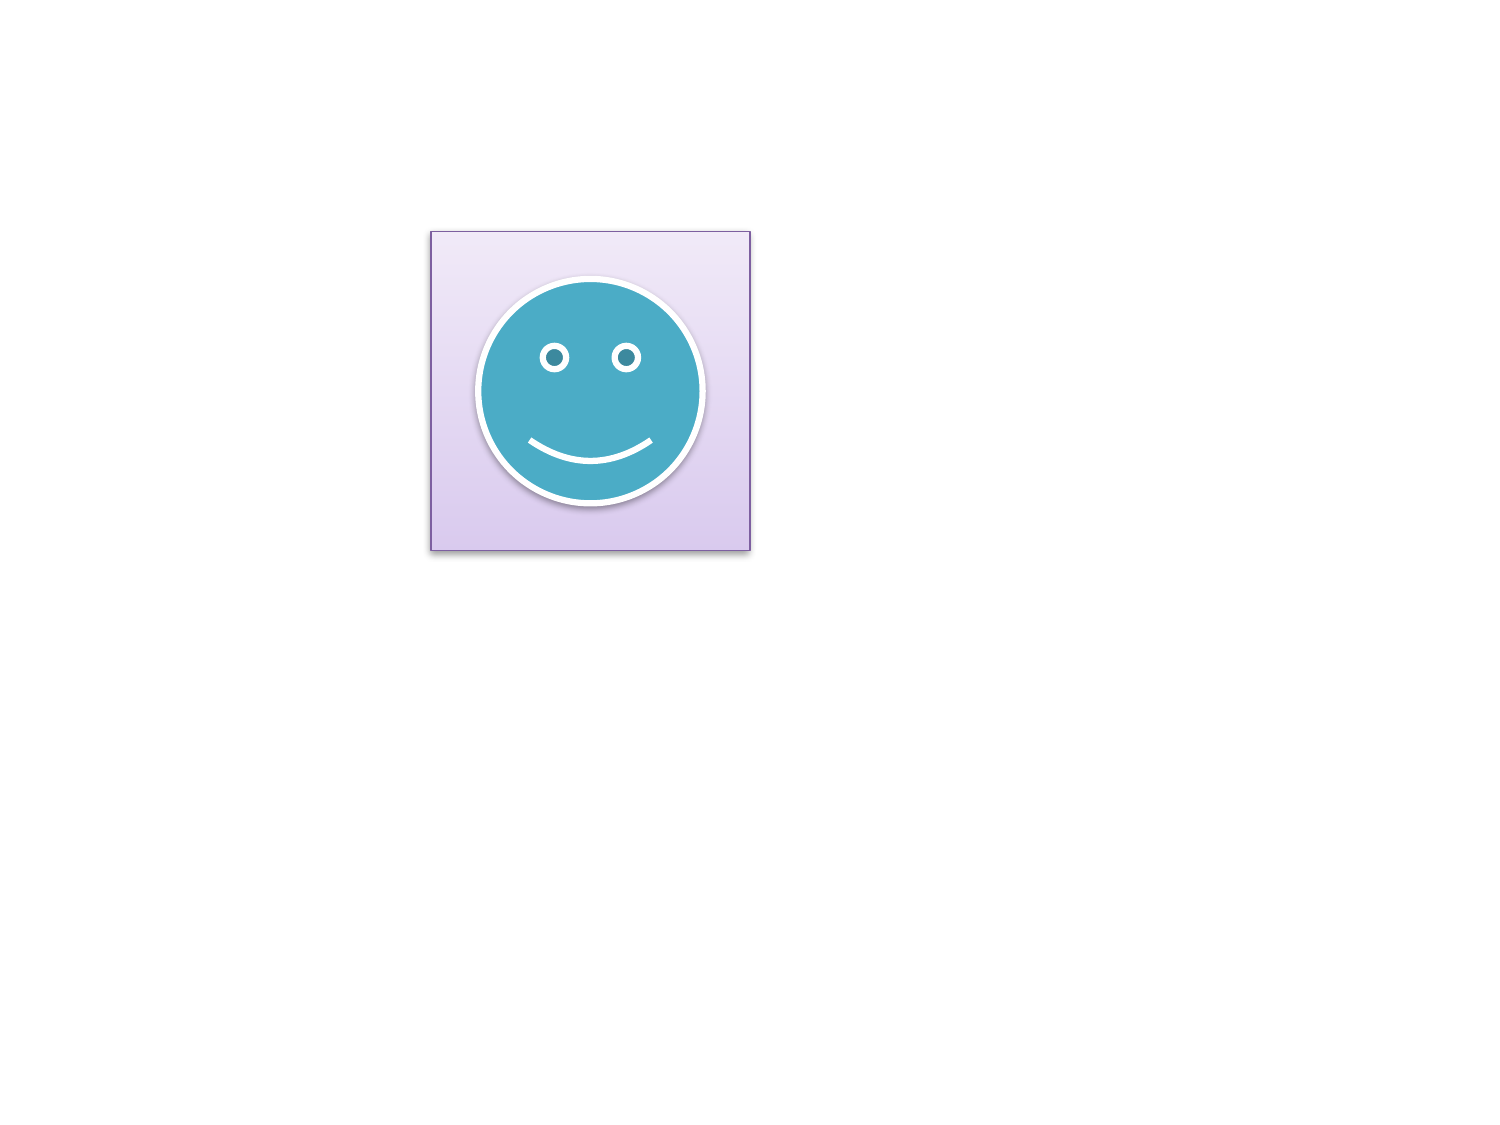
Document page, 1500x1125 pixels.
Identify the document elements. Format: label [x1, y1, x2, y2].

text_box [475, 275, 706, 507]
text_box [430, 231, 751, 551]
